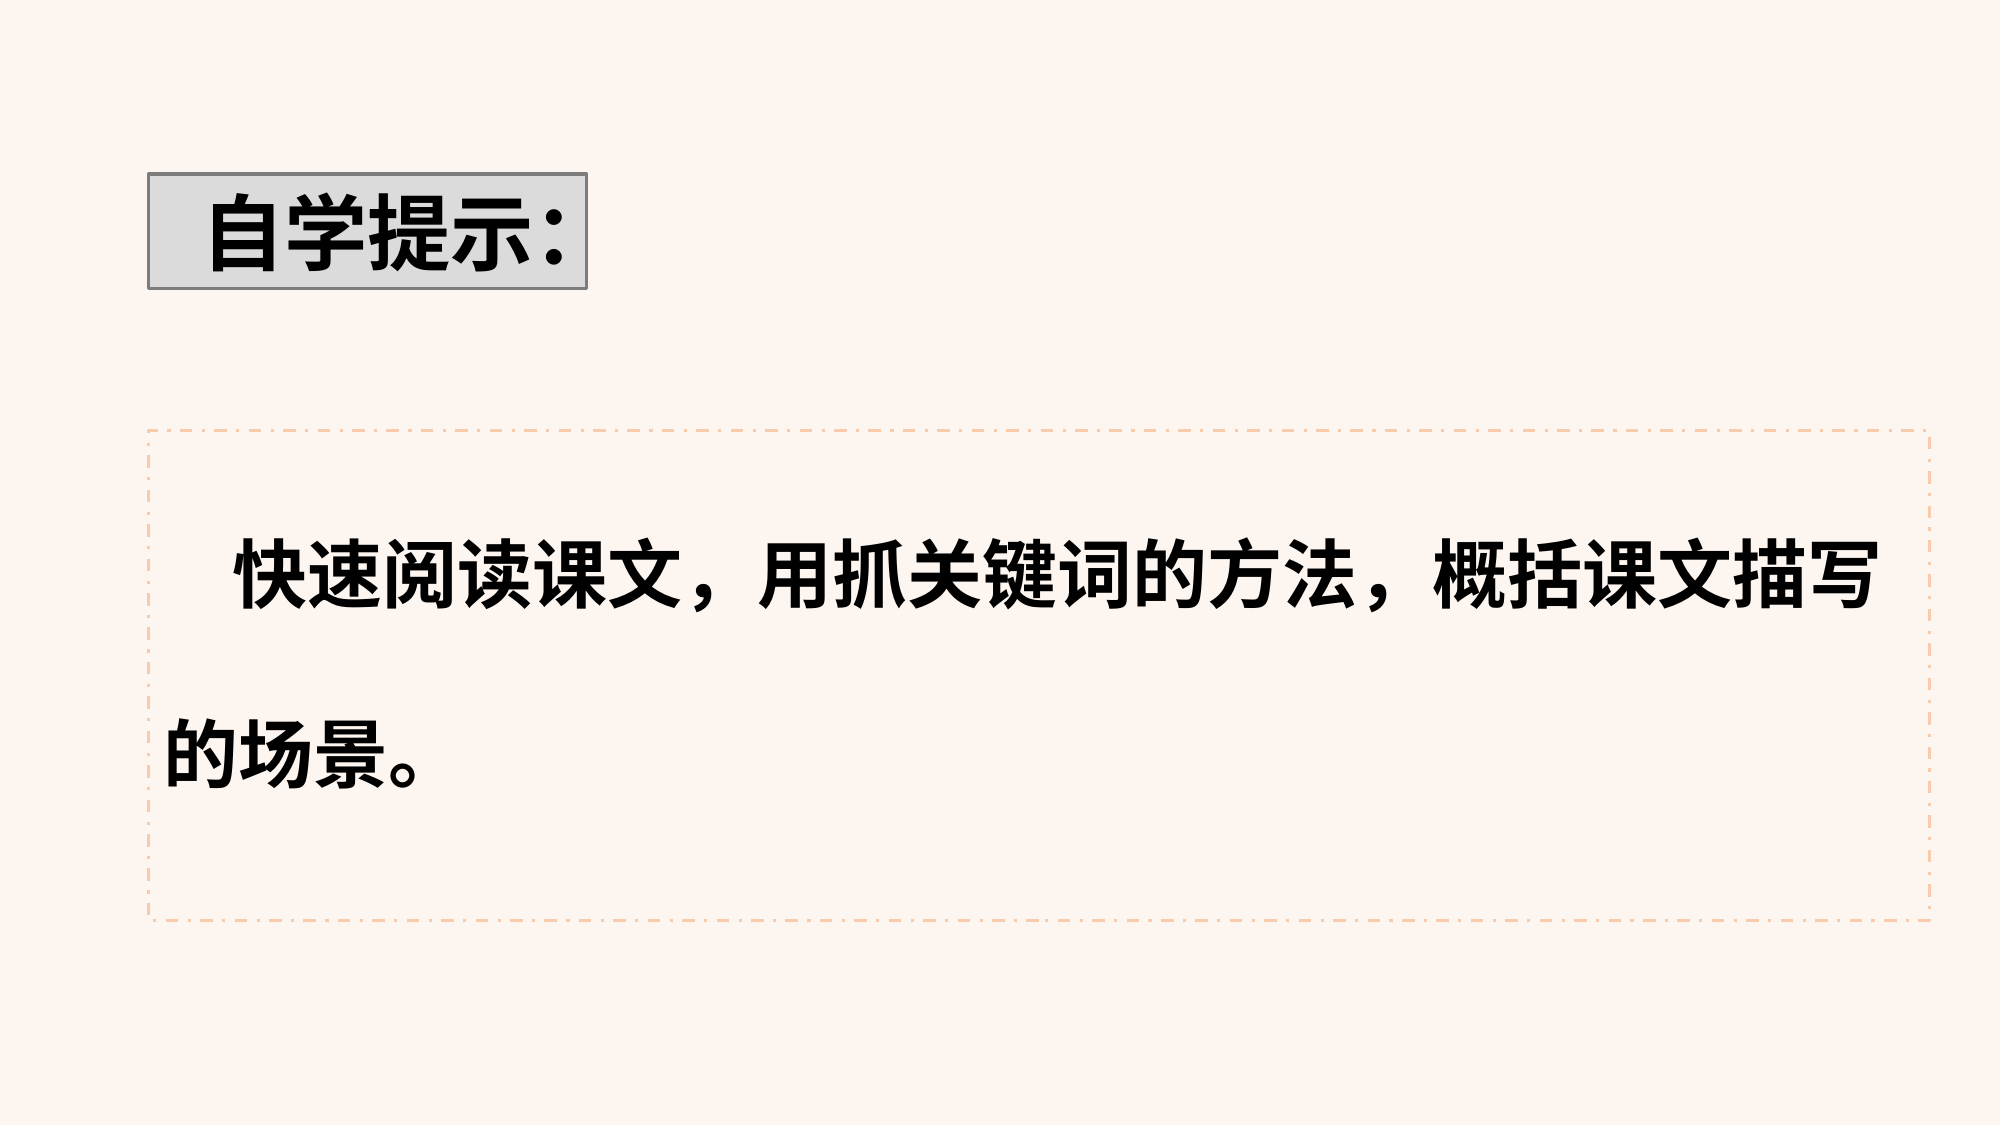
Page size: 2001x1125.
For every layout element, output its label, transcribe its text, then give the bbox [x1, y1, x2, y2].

text_box 自学提示： [148, 174, 587, 289]
text_box 快速阅读课文，用抓关键词的方法，概括课文描写的场景。 [148, 430, 1930, 921]
